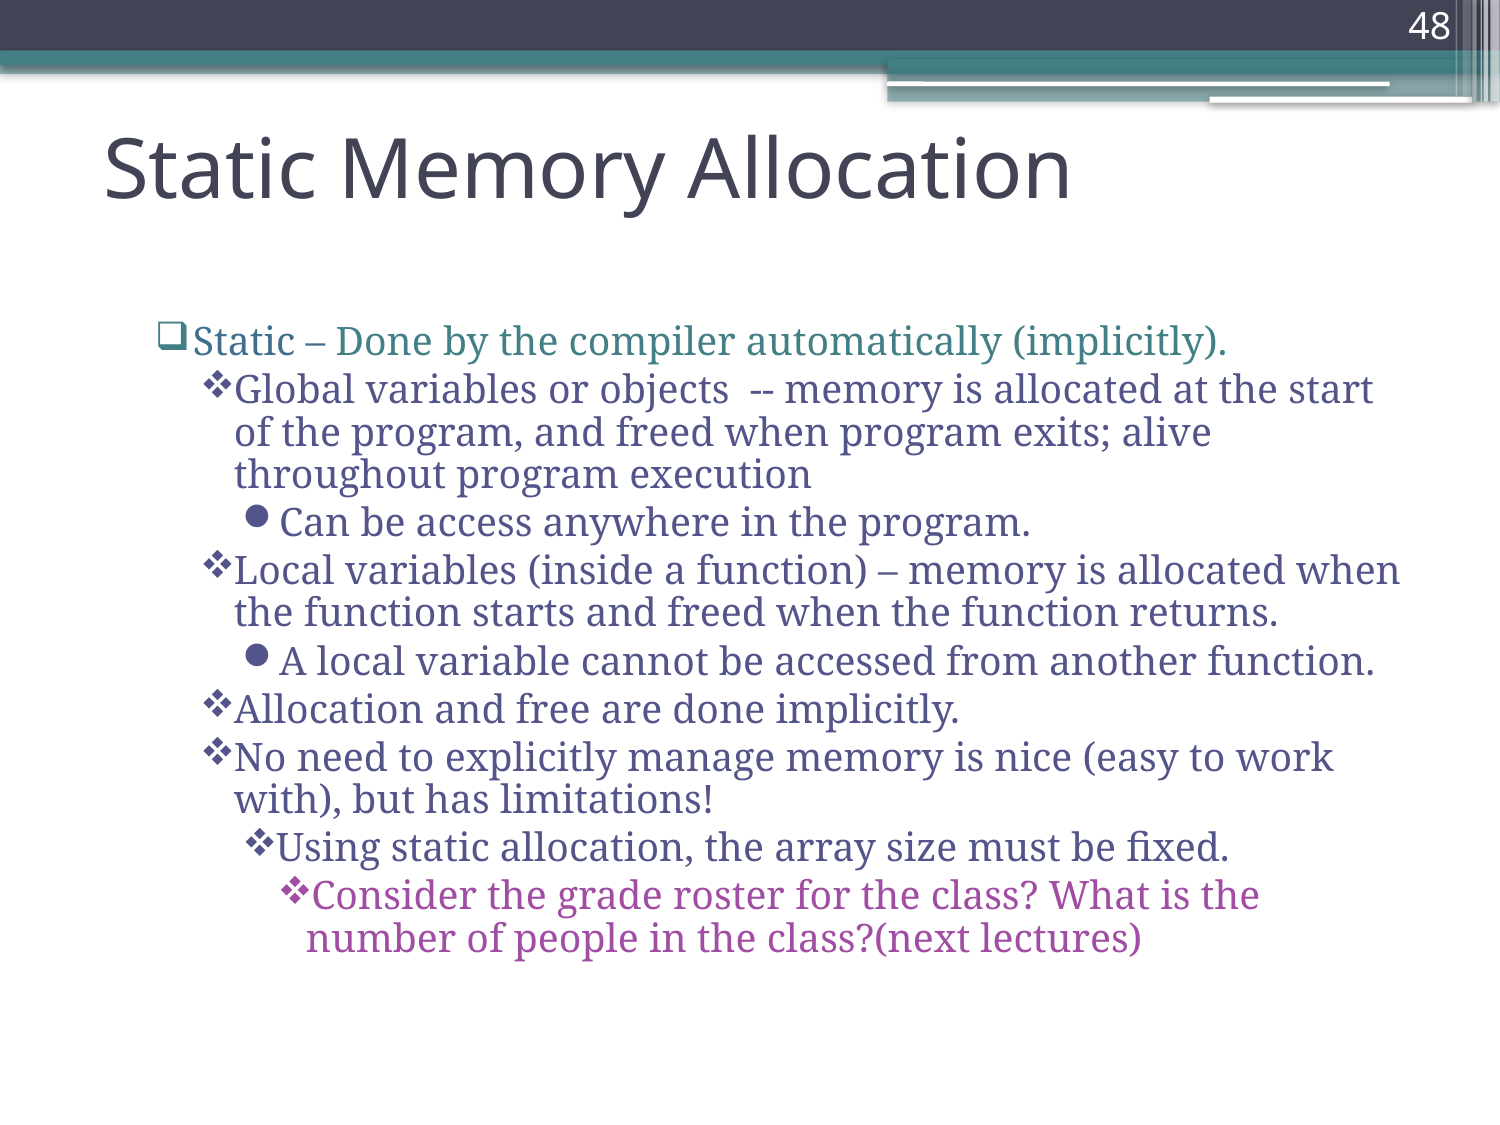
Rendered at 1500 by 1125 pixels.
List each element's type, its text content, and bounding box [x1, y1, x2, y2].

list Static – Done by the compiler automatically (implicitly). Global variables or objects -- memory is allocated at the start of the program, and freed when program exits; alive throughout program execution Can be access anywhere in the program. Local variables (inside a function) – memory is allocated when the function starts and freed when the function returns. A local variable cannot be accessed from another function. Allocation and free are done implicitly. No need to explicitly manage memory is nice (easy to work with), but has limitations! Using static allocation, the array size must be fixed. Consider the grade roster for the class? What is the number of people in the class?(next lectures) [76, 314, 1427, 1024]
title Static Memory Allocation [88, 78, 1439, 254]
slide_number 48 [1341, 0, 1466, 61]
